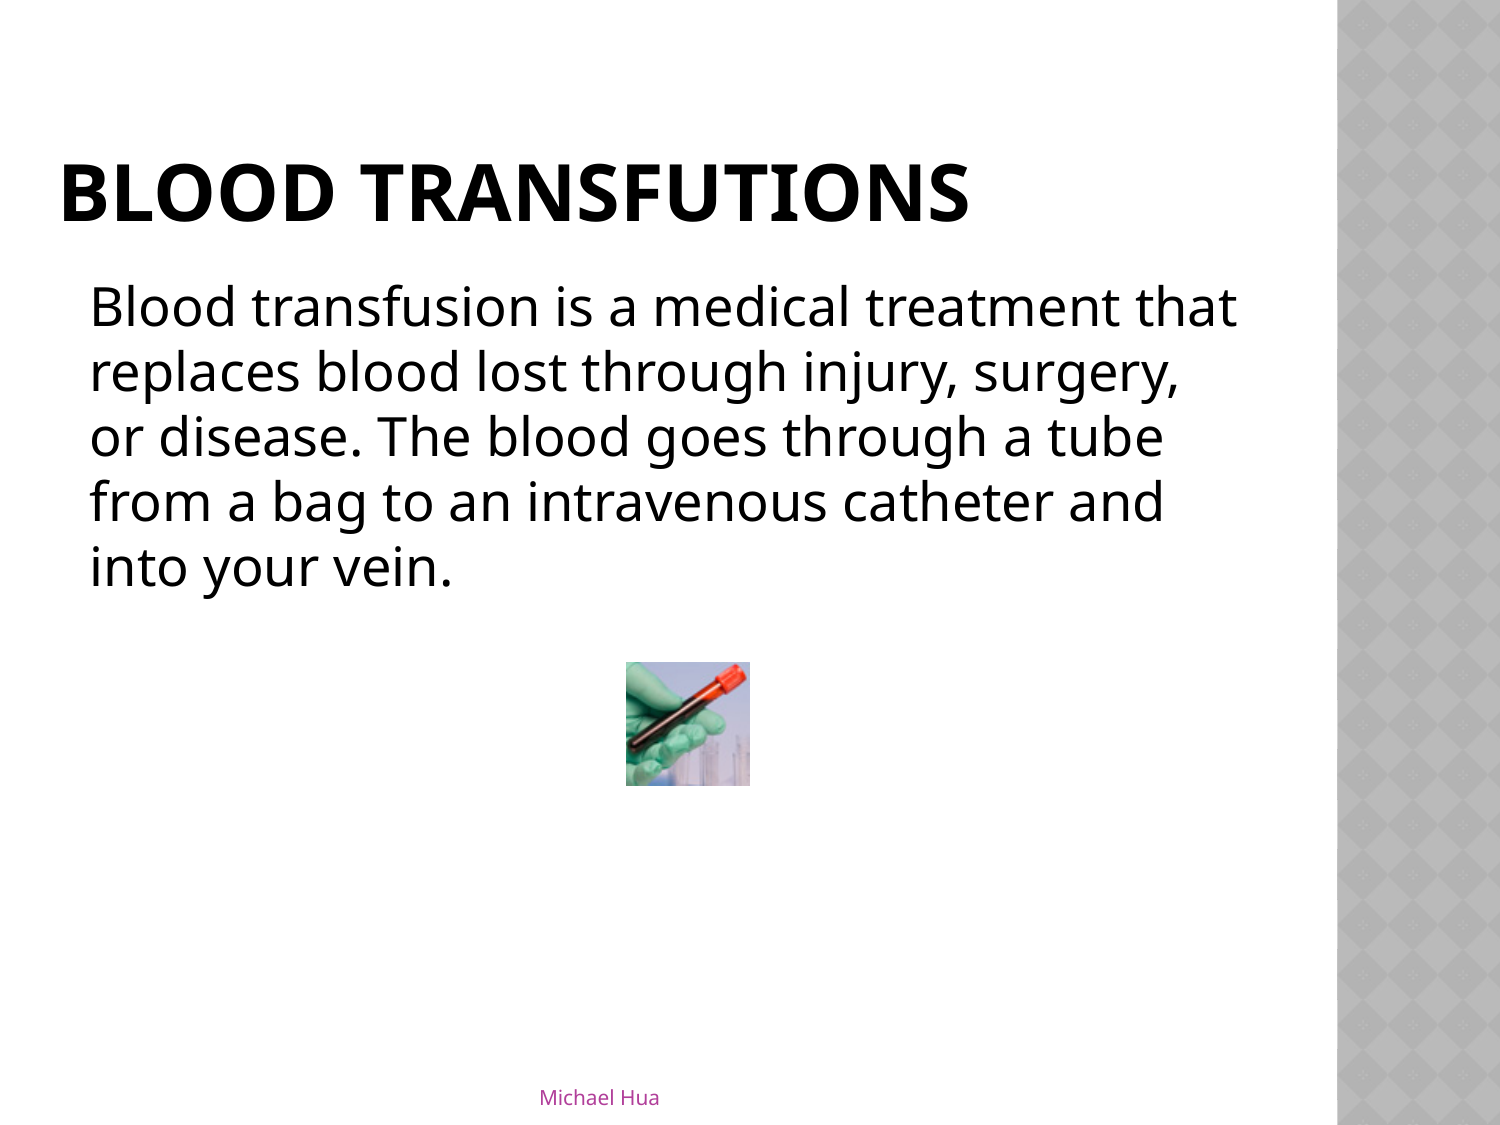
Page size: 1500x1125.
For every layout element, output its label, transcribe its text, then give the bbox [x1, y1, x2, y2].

title Blood transfutions [50, 50, 1238, 238]
picture [626, 661, 751, 787]
footer Michael Hua [75, 1075, 675, 1114]
list Blood transfusion is a medical treatment that replaces blood lost through injury, surgery, or disease. The blood goes through a tube from a bag to an intravenous catheter and into your vein. [75, 264, 1263, 1060]
